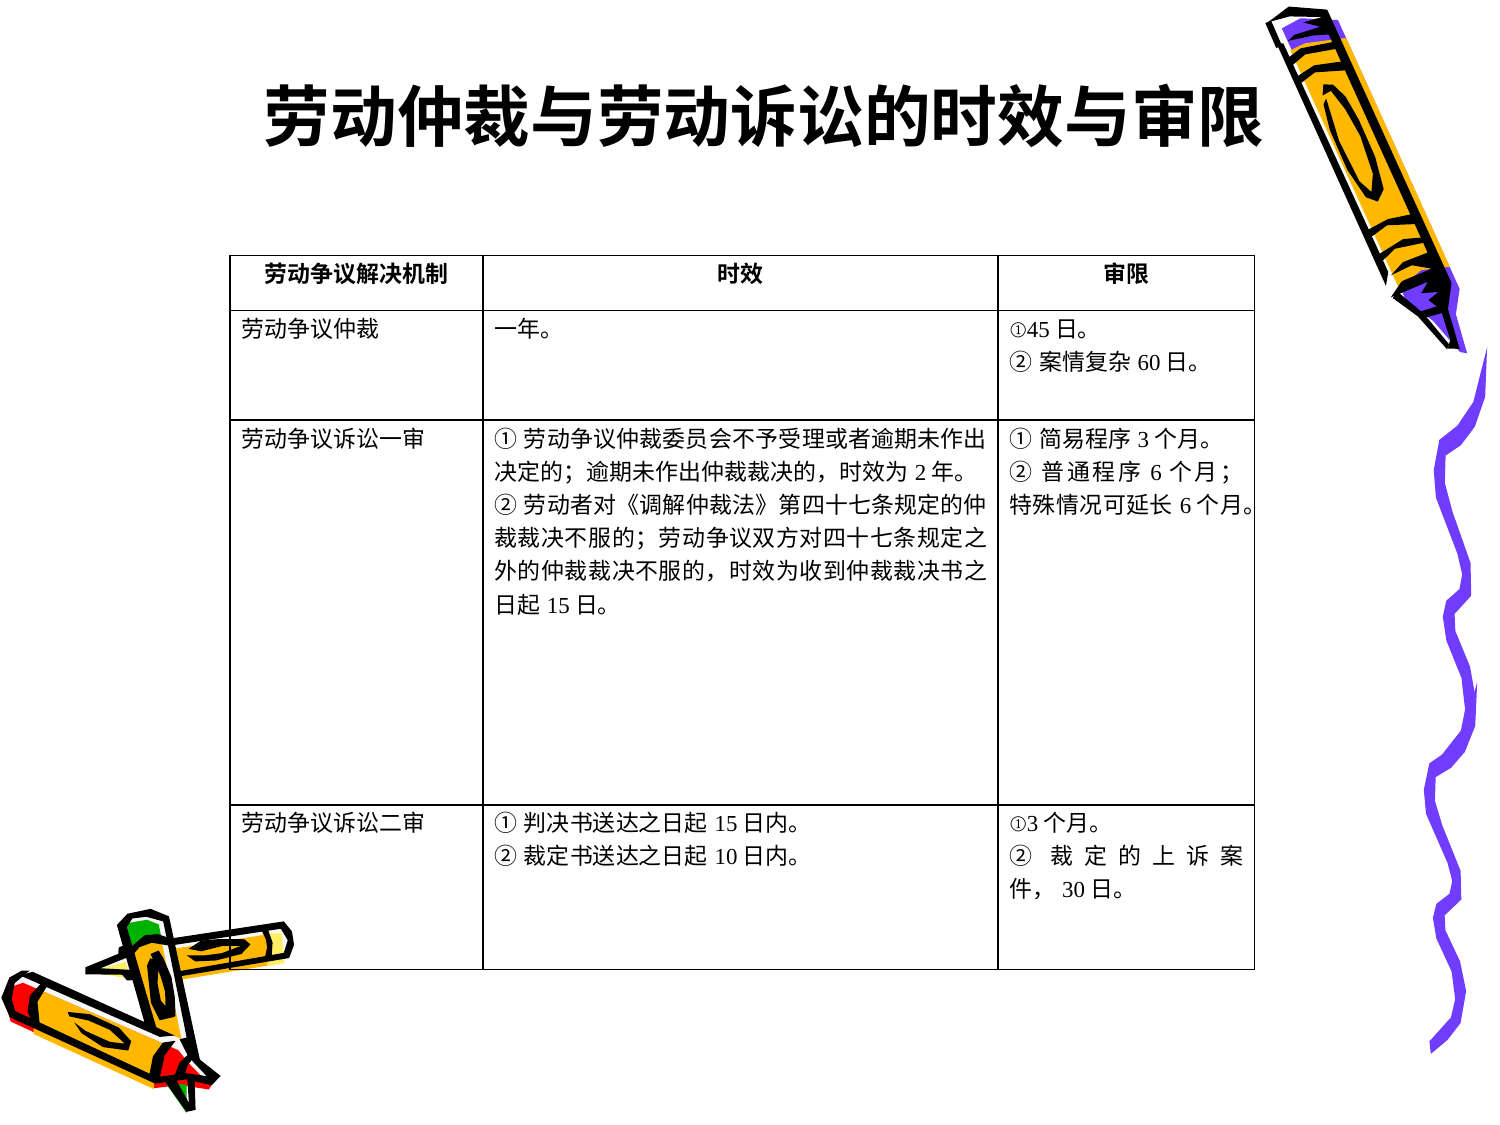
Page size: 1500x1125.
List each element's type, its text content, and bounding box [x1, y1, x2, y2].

table_cell 一年。 [484, 311, 997, 419]
table_cell ①45日。 ②案情复杂60日。 [999, 311, 1254, 419]
text_box 劳动仲裁与劳动诉讼的时效与审限 [248, 67, 1280, 207]
table_header 时效 [484, 256, 997, 310]
table_cell ①判决书送达之日起15日内。 ②裁定书送达之日起10日内。 [484, 806, 997, 969]
table_header 劳动争议解决机制 [231, 256, 482, 310]
table_cell ①劳动争议仲裁委员会不予受理或者逾期未作出决定的；逾期未作出仲裁裁决的，时效为2年。 ②劳动者对《调解仲裁法》第四十七条规定的仲裁裁决不服的；劳动争议双方对四十七条规定之外的仲裁裁决不服的，时效为收到仲裁裁决书之日起15日。 [484, 421, 997, 804]
table_cell ①3个月。 ②裁定的上诉案件，30日。 [999, 806, 1254, 969]
table_cell 劳动争议诉讼一审 [231, 421, 482, 804]
table_cell ①简易程序3个月。 ②普通程序6个月；特殊情况可延长6个月。 [999, 421, 1254, 804]
table_cell 劳动争议诉讼二审 [231, 806, 482, 969]
table_header 审限 [999, 256, 1254, 310]
table_cell 劳动争议仲裁 [231, 311, 482, 419]
